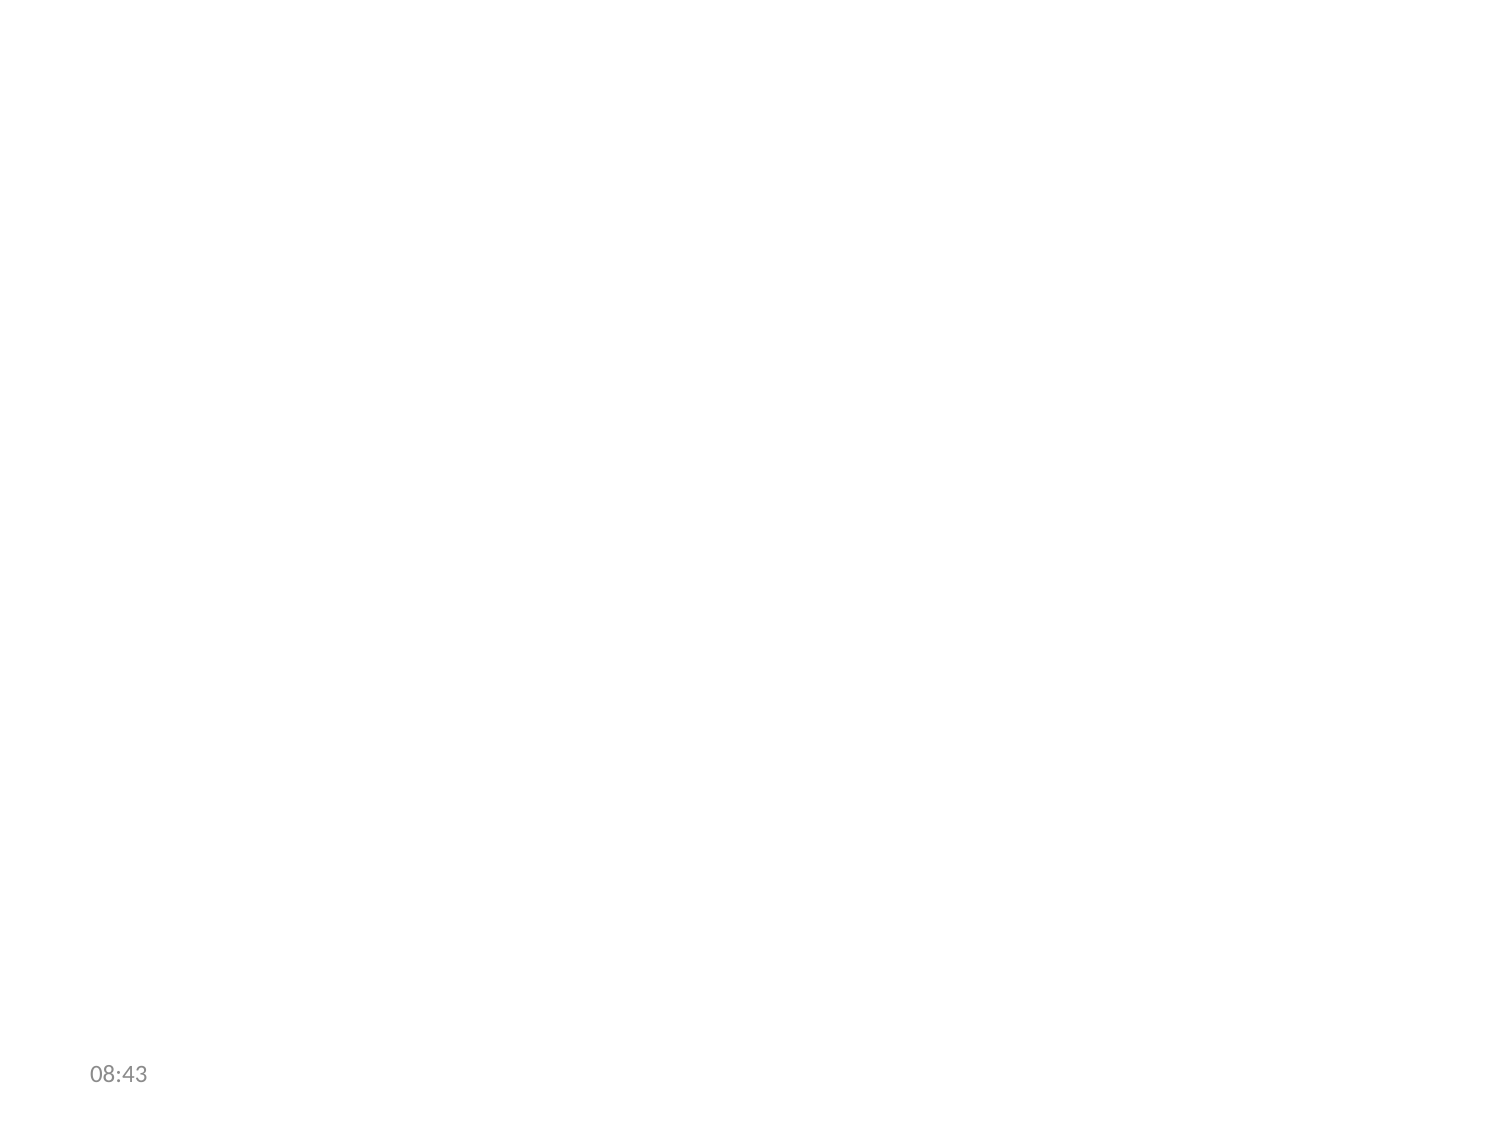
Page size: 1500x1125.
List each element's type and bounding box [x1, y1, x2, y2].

slide_number [75, 1042, 425, 1103]
